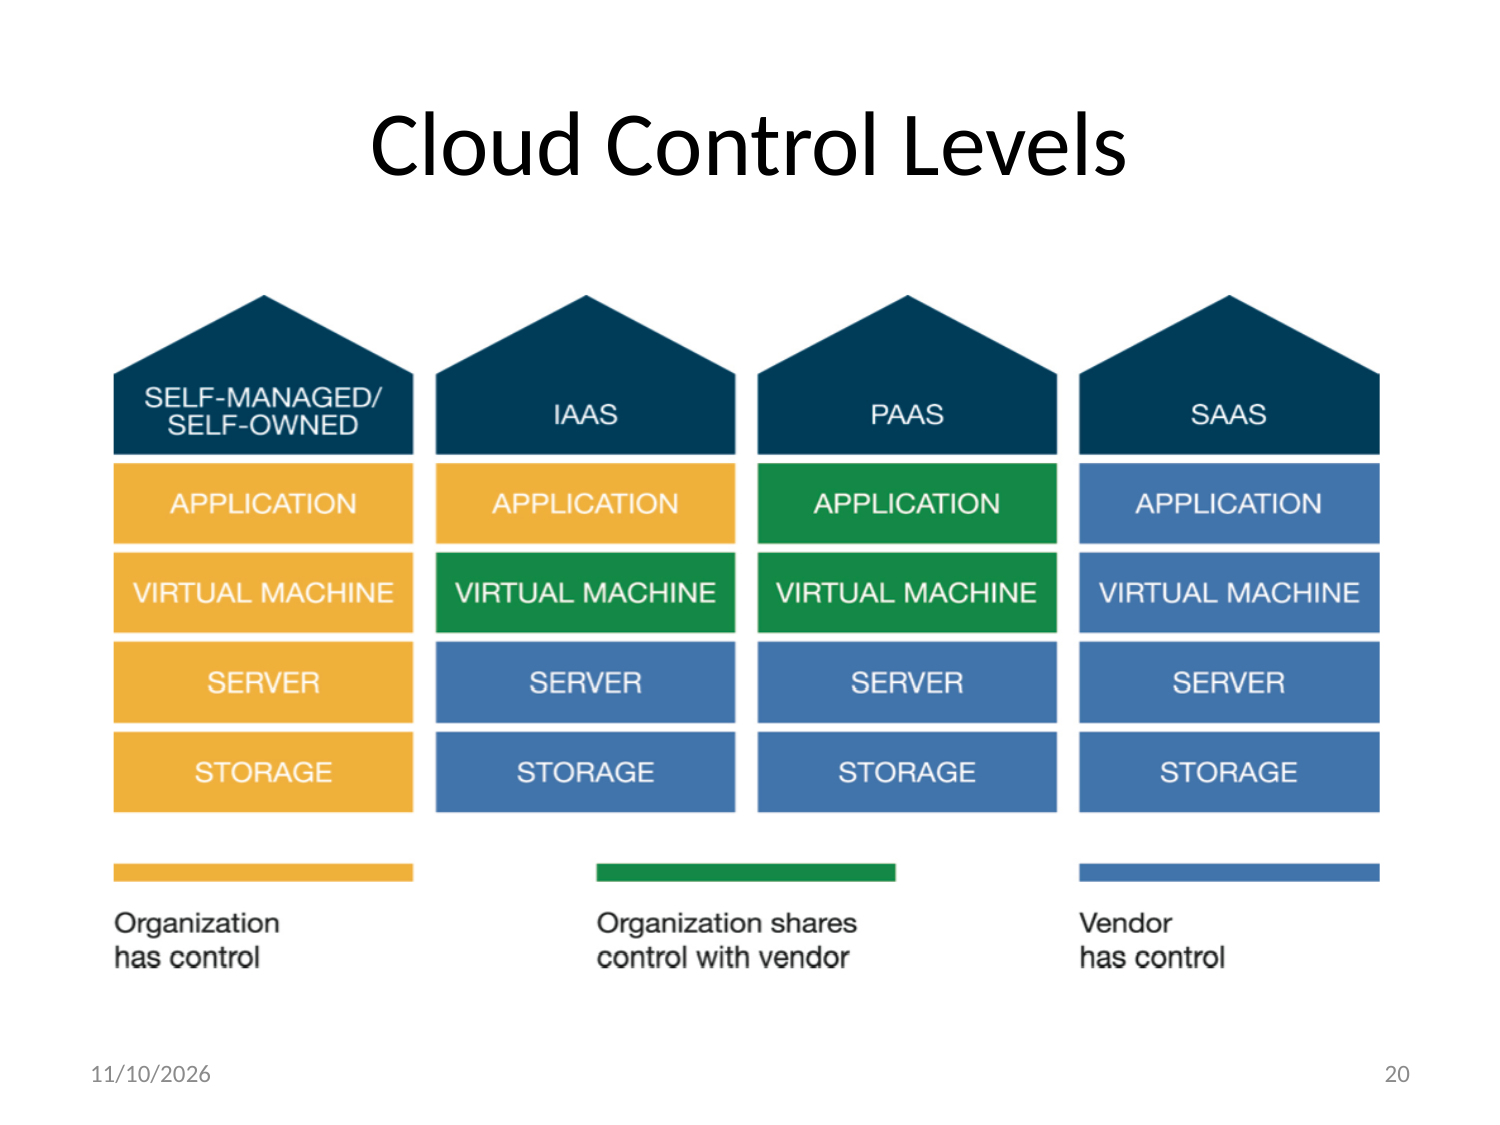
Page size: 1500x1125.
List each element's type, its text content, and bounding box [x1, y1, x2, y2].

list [74, 262, 1426, 1006]
title Cloud Control Levels [75, 45, 1425, 233]
slide_number 20 [1074, 1042, 1425, 1103]
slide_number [75, 1042, 425, 1103]
